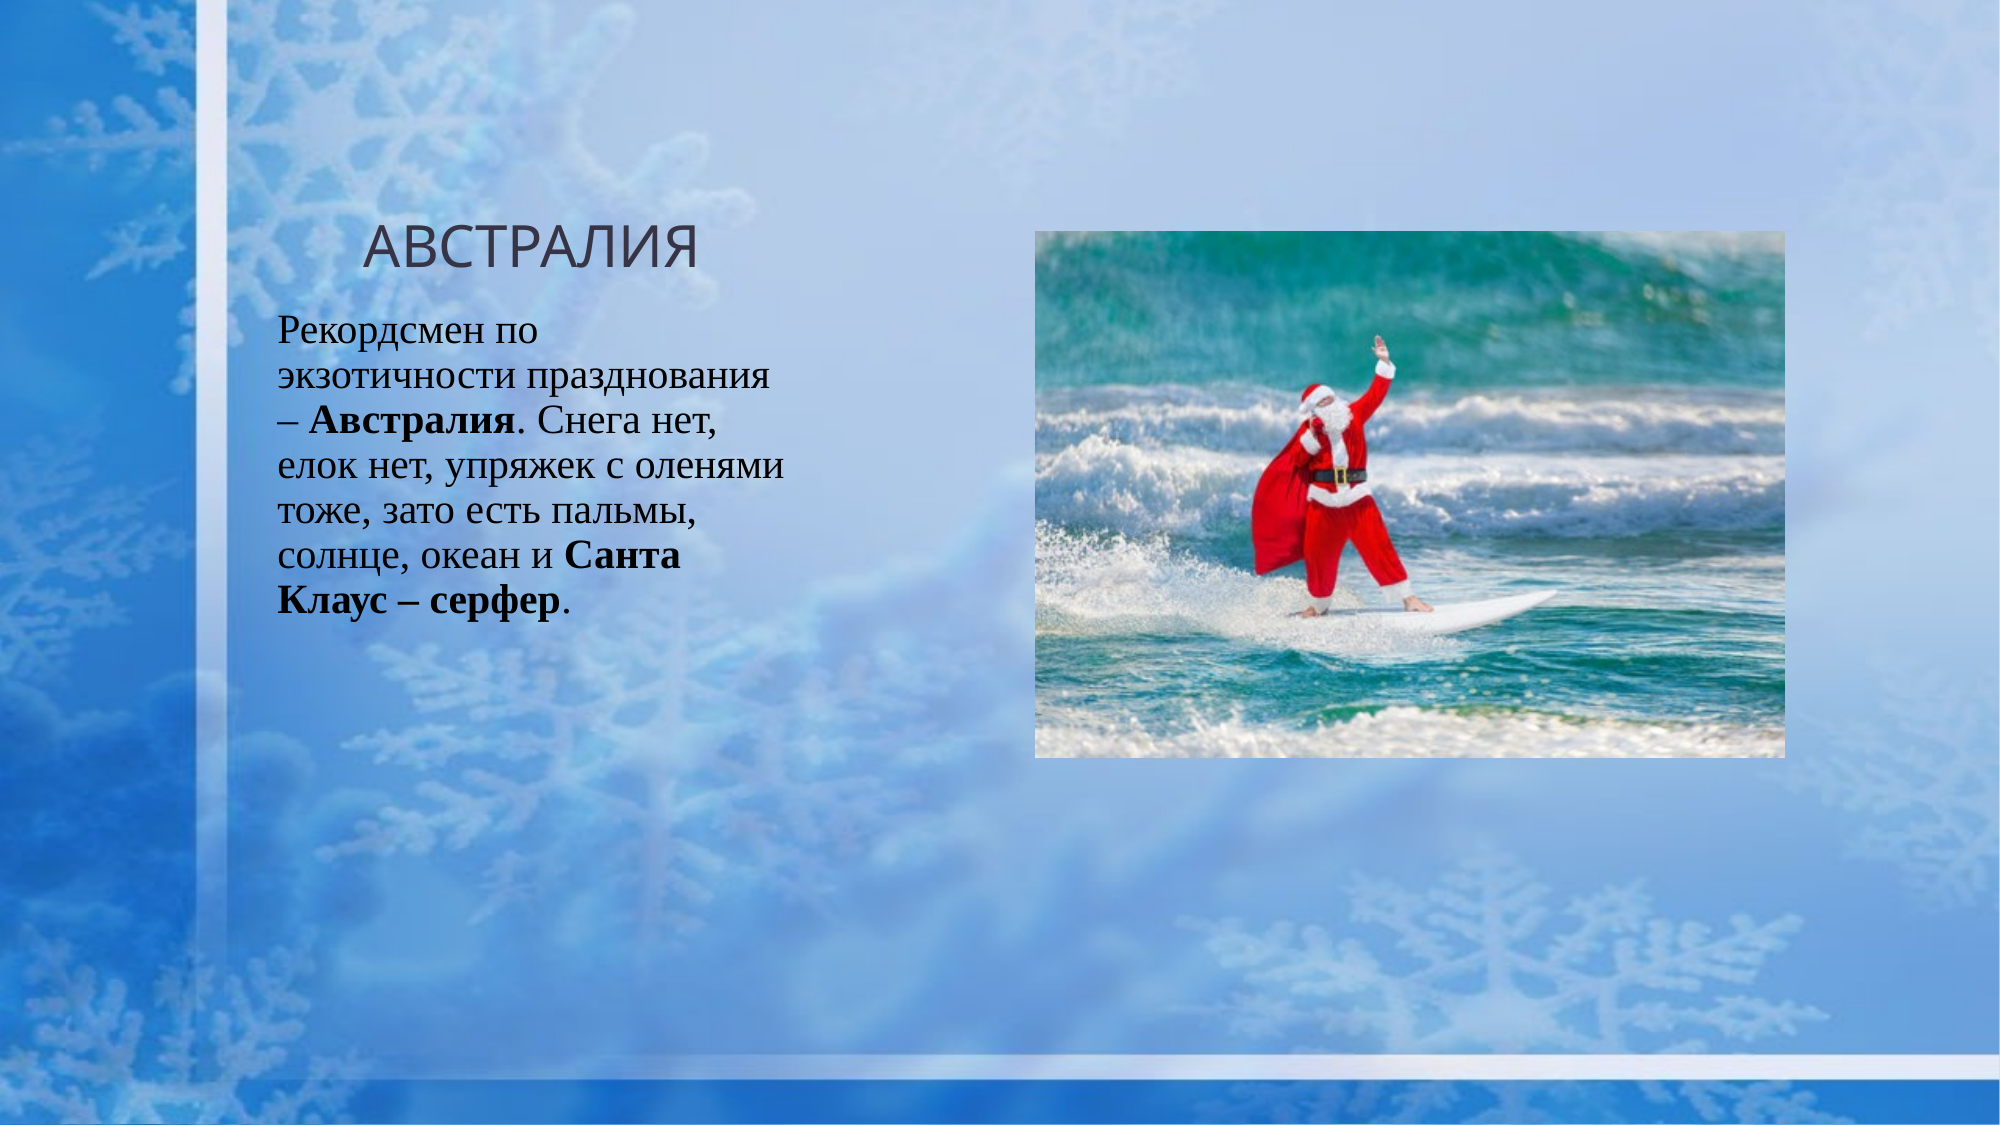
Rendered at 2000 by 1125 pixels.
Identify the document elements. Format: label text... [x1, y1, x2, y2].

list Рекордсмен по экзотичности празднования – Австралия. Снега нет, елок нет, упряжек с оленями тоже, зато есть пальмы, солнце, океан и Санта Клаус – серфер. [262, 299, 803, 1013]
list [1034, 231, 1785, 758]
picture [0, 0, 2000, 1125]
title Австралия [262, 62, 803, 288]
